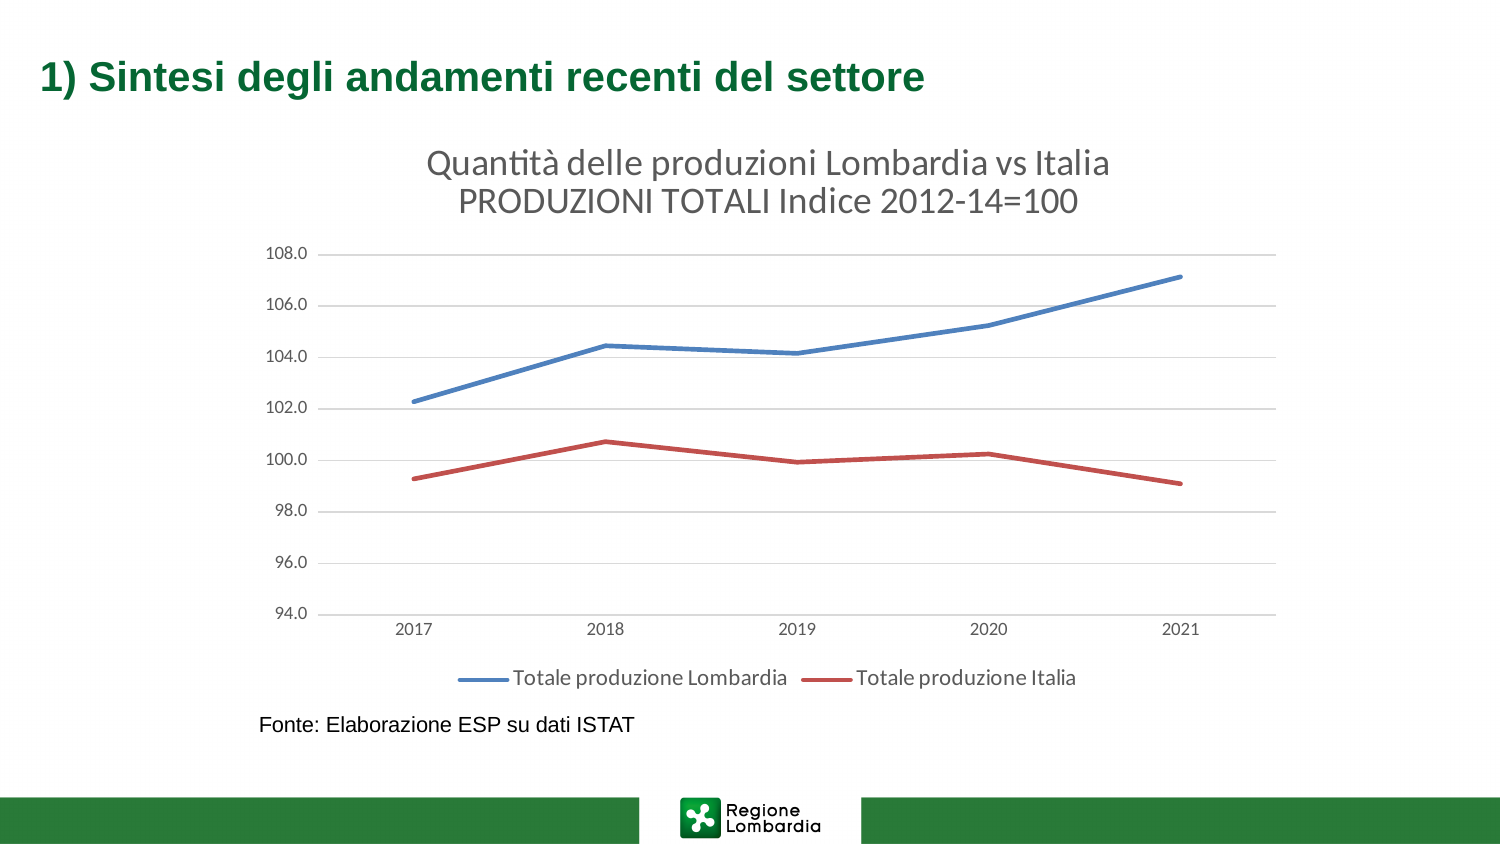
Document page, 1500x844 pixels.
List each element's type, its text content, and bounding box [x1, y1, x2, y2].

text_box Fonte: Elaborazione ESP su dati ISTAT [243, 705, 651, 745]
chart [239, 116, 1298, 698]
picture [0, 0, 1500, 844]
title 1) Sintesi degli andamenti recenti del settore [24, 8, 1486, 117]
